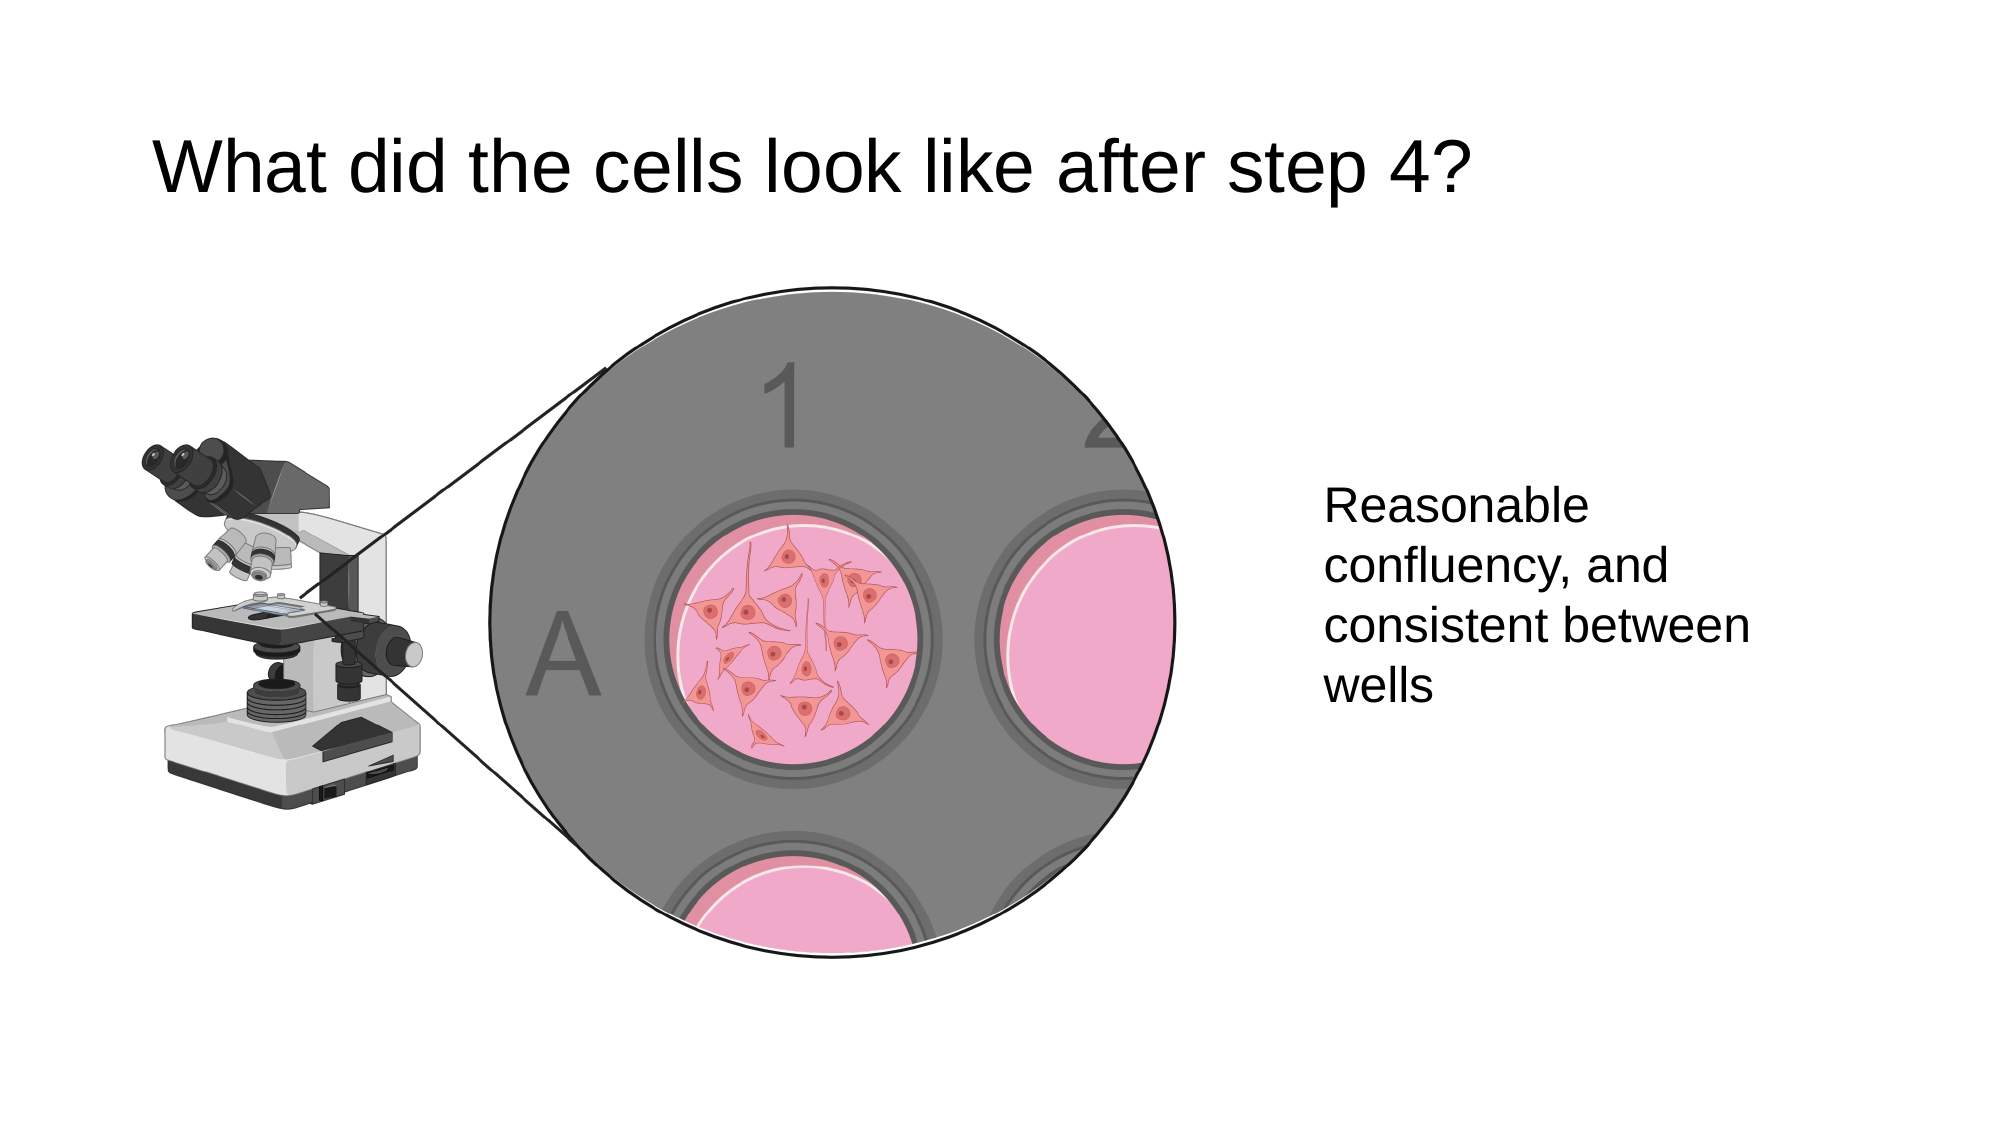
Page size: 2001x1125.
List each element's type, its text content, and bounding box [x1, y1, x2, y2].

text_box Reasonable confluency, and consistent between wells [1484, 465, 1863, 720]
title What did the cells look like after step 4? [137, 59, 1863, 278]
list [0, 205, 1484, 1125]
